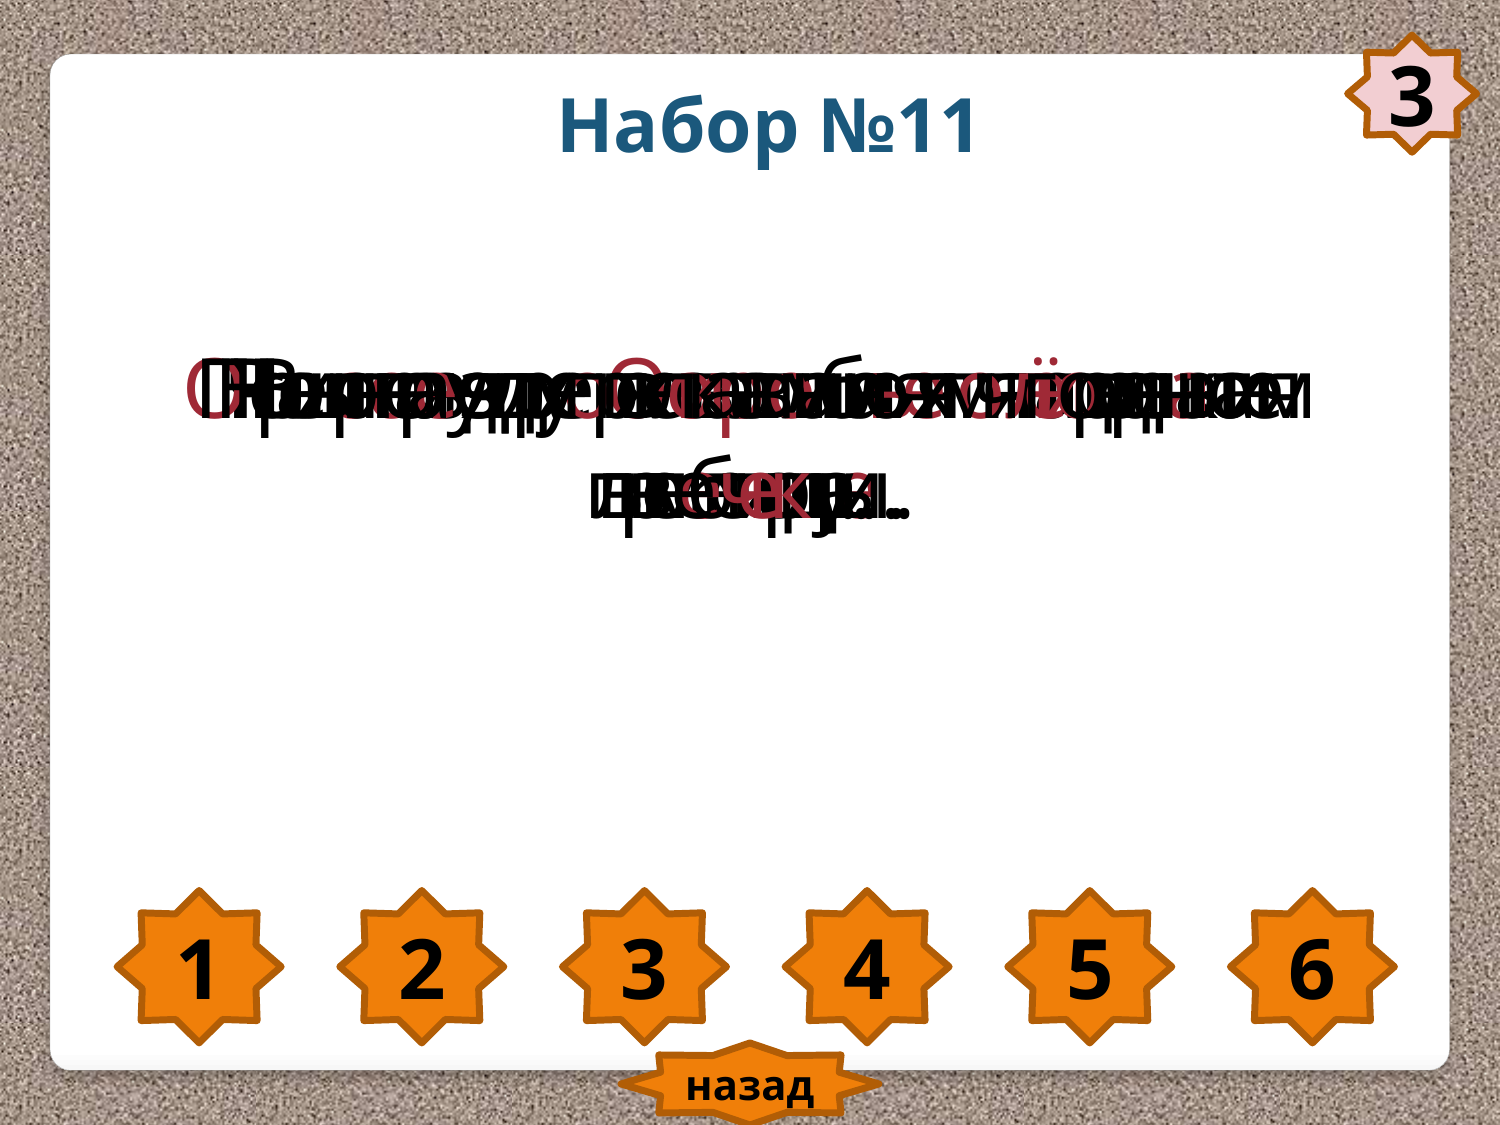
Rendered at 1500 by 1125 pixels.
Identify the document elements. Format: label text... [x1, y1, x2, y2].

text_box назад [617, 1039, 883, 1125]
text_box 3 [1344, 31, 1481, 156]
text_box 5 [1004, 887, 1176, 1047]
text_box 3 [558, 887, 730, 1047]
text_box 4 [781, 887, 953, 1047]
text_box Прыгает по камням горная речка. [163, 328, 1336, 543]
text_box 1 [113, 887, 285, 1047]
text_box 2 [336, 887, 508, 1047]
text_box 6 [1226, 887, 1398, 1047]
text_box Набор №11 [541, 70, 998, 176]
picture [0, 0, 1500, 1125]
